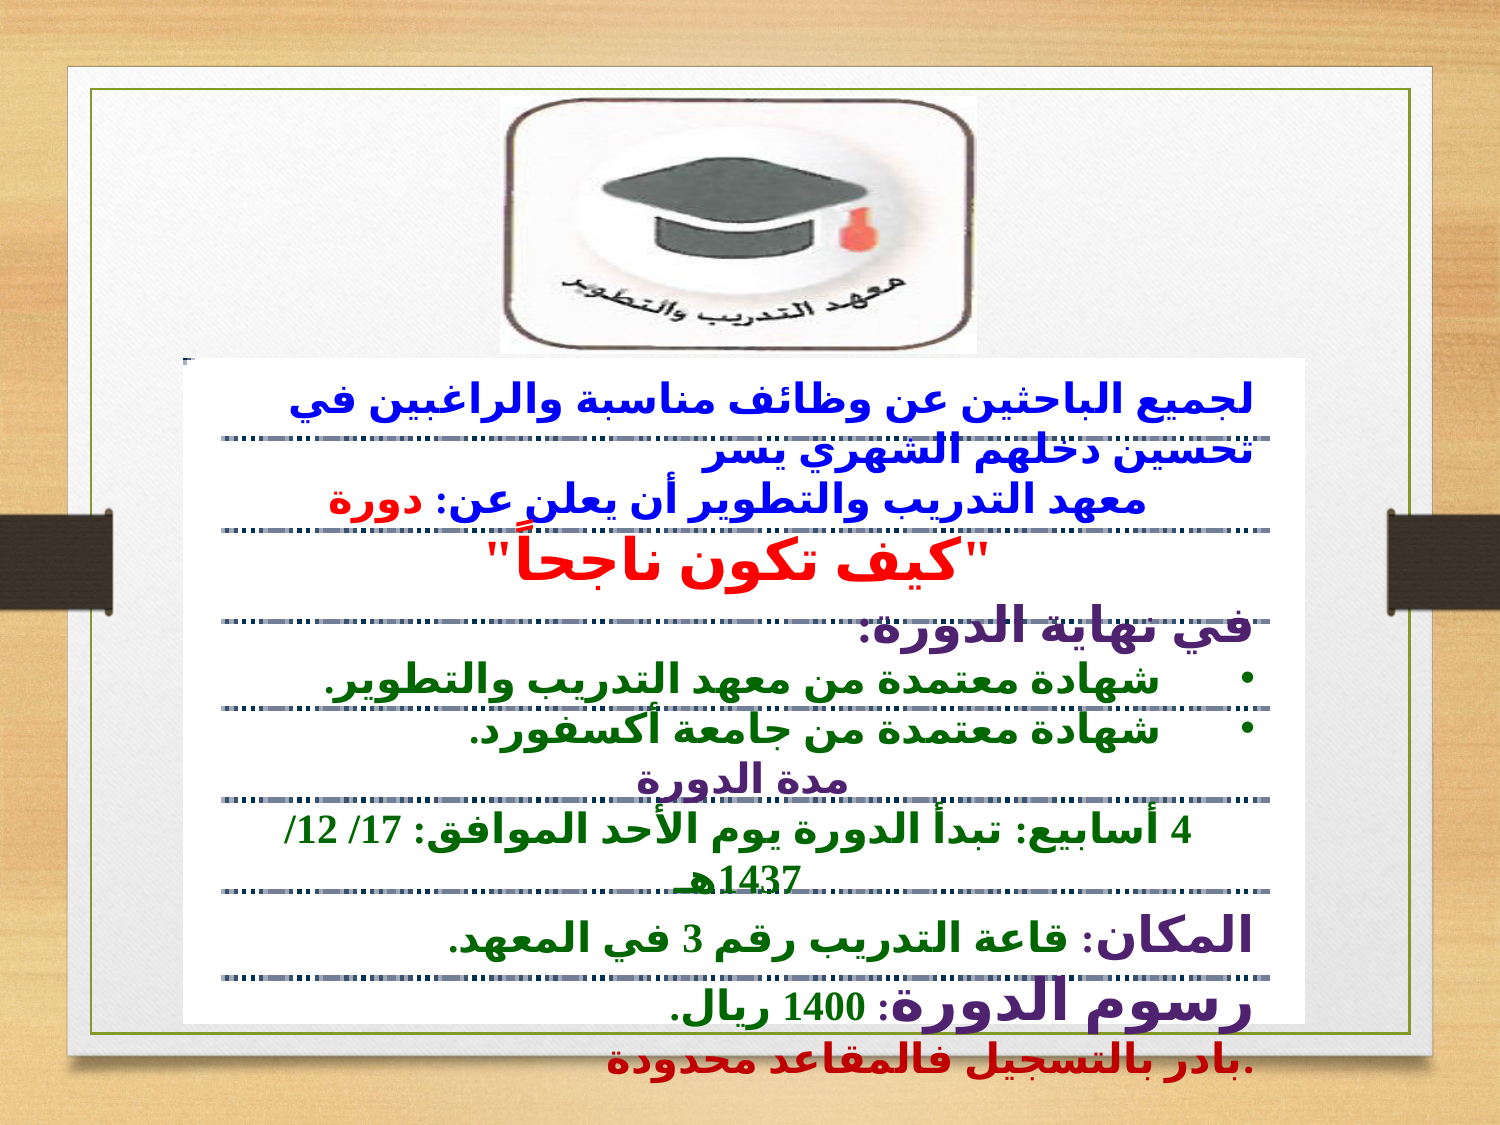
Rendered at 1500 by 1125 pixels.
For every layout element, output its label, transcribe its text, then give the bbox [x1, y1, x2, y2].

text_box لجميع الباحثين عن وظائف مناسبة والراغبين في تحسين دخلهم الشهري يسر معهد التدريب والتطوير أن يعلن عن: دورة "كيف تكون ناجحاً" في نهاية الدورة: شهادة معتمدة من معهد التدريب والتطوير. شهادة معتمدة من جامعة أكسفورد. مدة الدورة 4 أسابيع: تبدأ الدورة يوم الأحد الموافق: 17/ 12/ 1437هـ المكان: قاعة التدريب رقم 3 في المعهد. رسوم الدورة: 1400 ريال. بادر بالتسجيل فالمقاعد محدودة. [206, 1024, 1270, 1090]
picture [0, 0, 1500, 1125]
